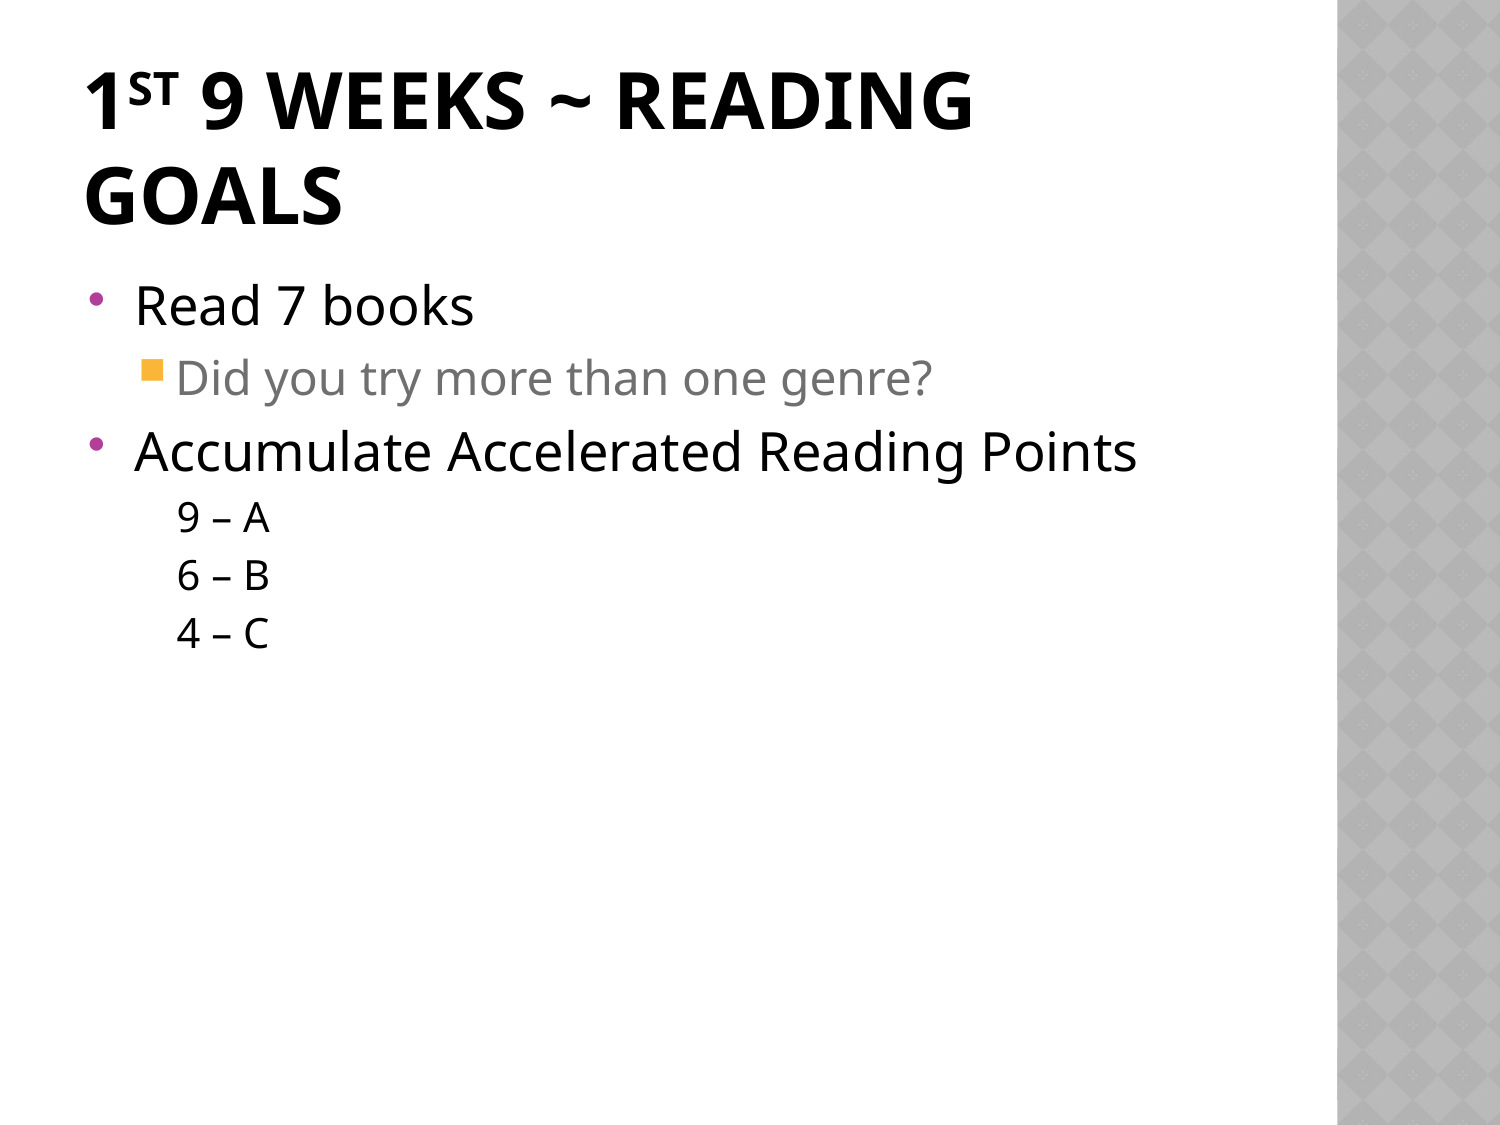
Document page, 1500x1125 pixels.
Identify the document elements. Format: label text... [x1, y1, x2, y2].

title 1st 9 Weeks ~ Reading Goals [75, 52, 1263, 240]
list Read 7 books Did you try more than one genre? Accumulate Accelerated Reading Points 9 – A 6 – B 4 – C [75, 264, 1263, 1059]
